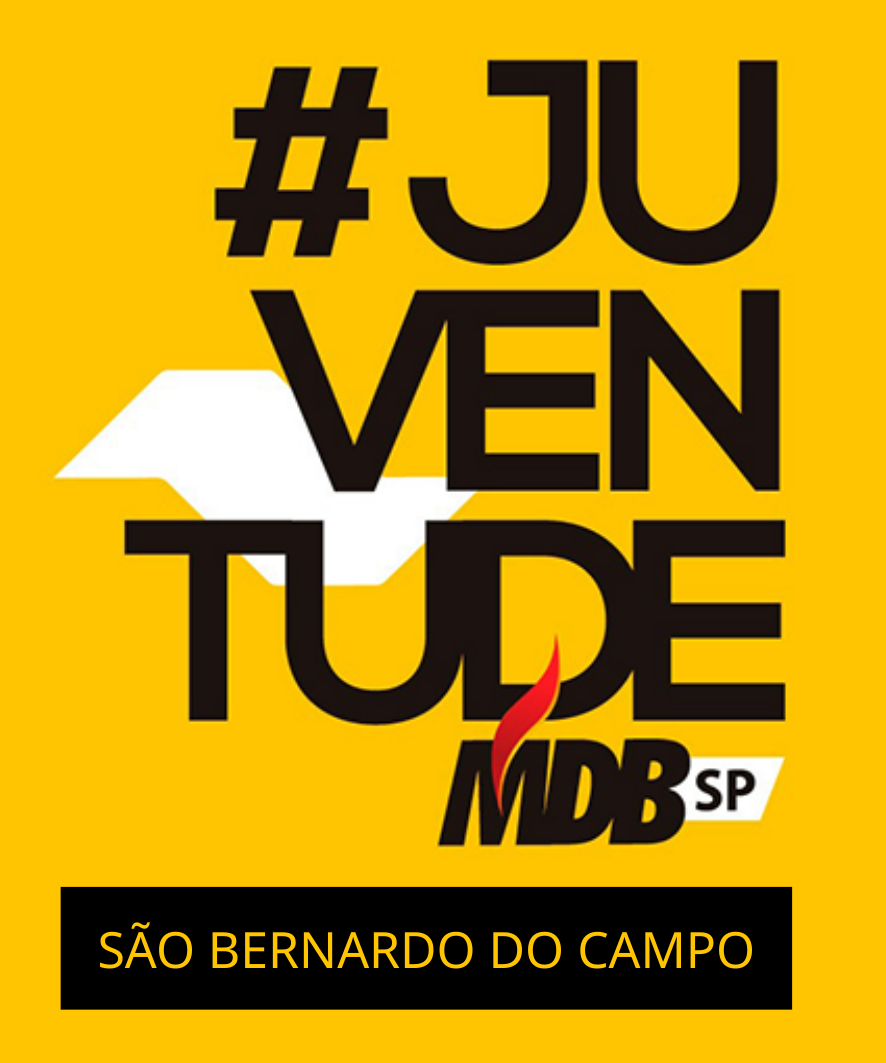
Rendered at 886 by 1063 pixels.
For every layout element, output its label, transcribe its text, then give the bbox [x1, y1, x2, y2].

picture [0, 0, 886, 1063]
text_box SÃO BERNARDO DO CAMPO [60, 886, 793, 1011]
